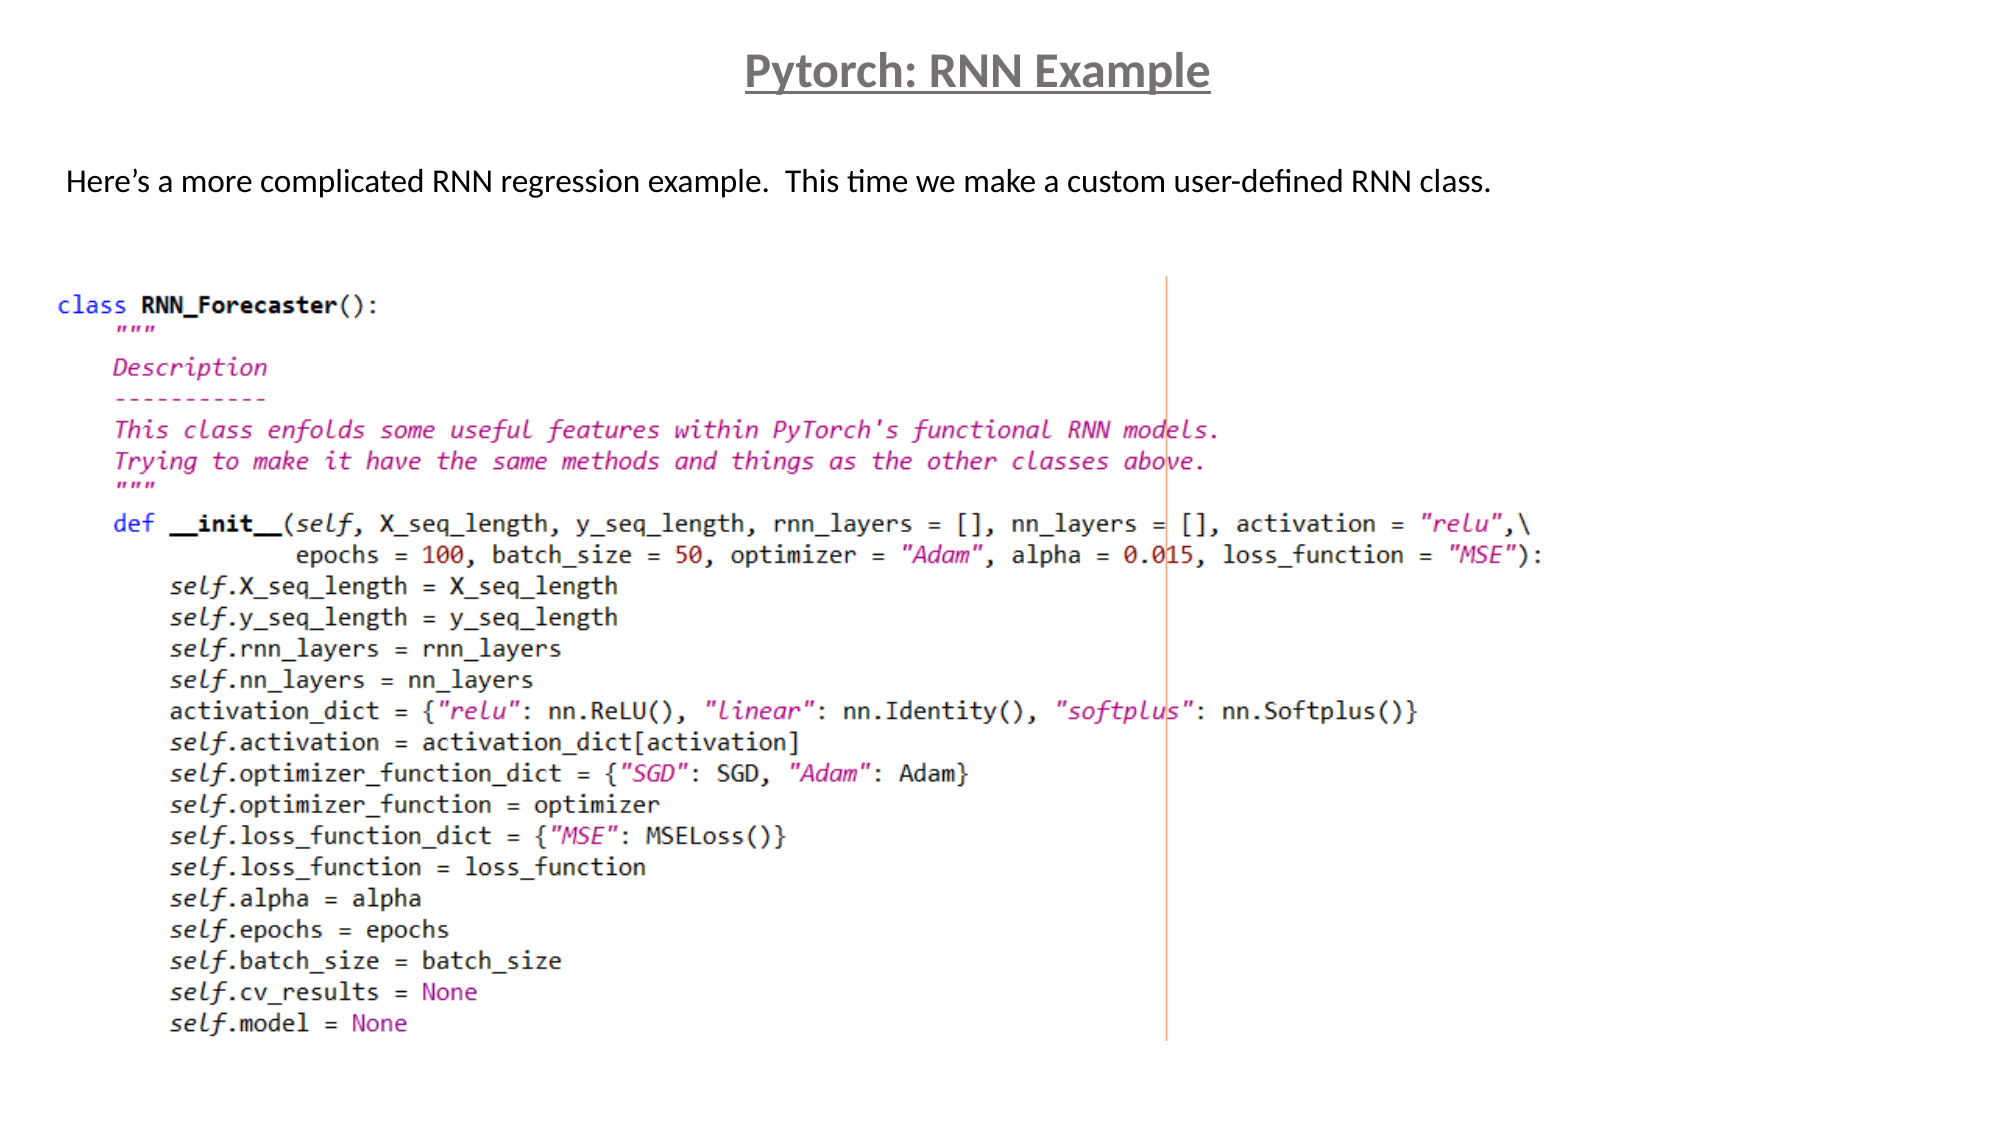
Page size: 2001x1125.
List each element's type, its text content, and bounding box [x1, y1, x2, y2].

text_box Pytorch: RNN Example [729, 29, 1226, 105]
picture [51, 276, 1548, 1041]
text_box Here’s a more complicated RNN regression example. This time we make a custom user-defined RNN class. [51, 152, 1571, 207]
